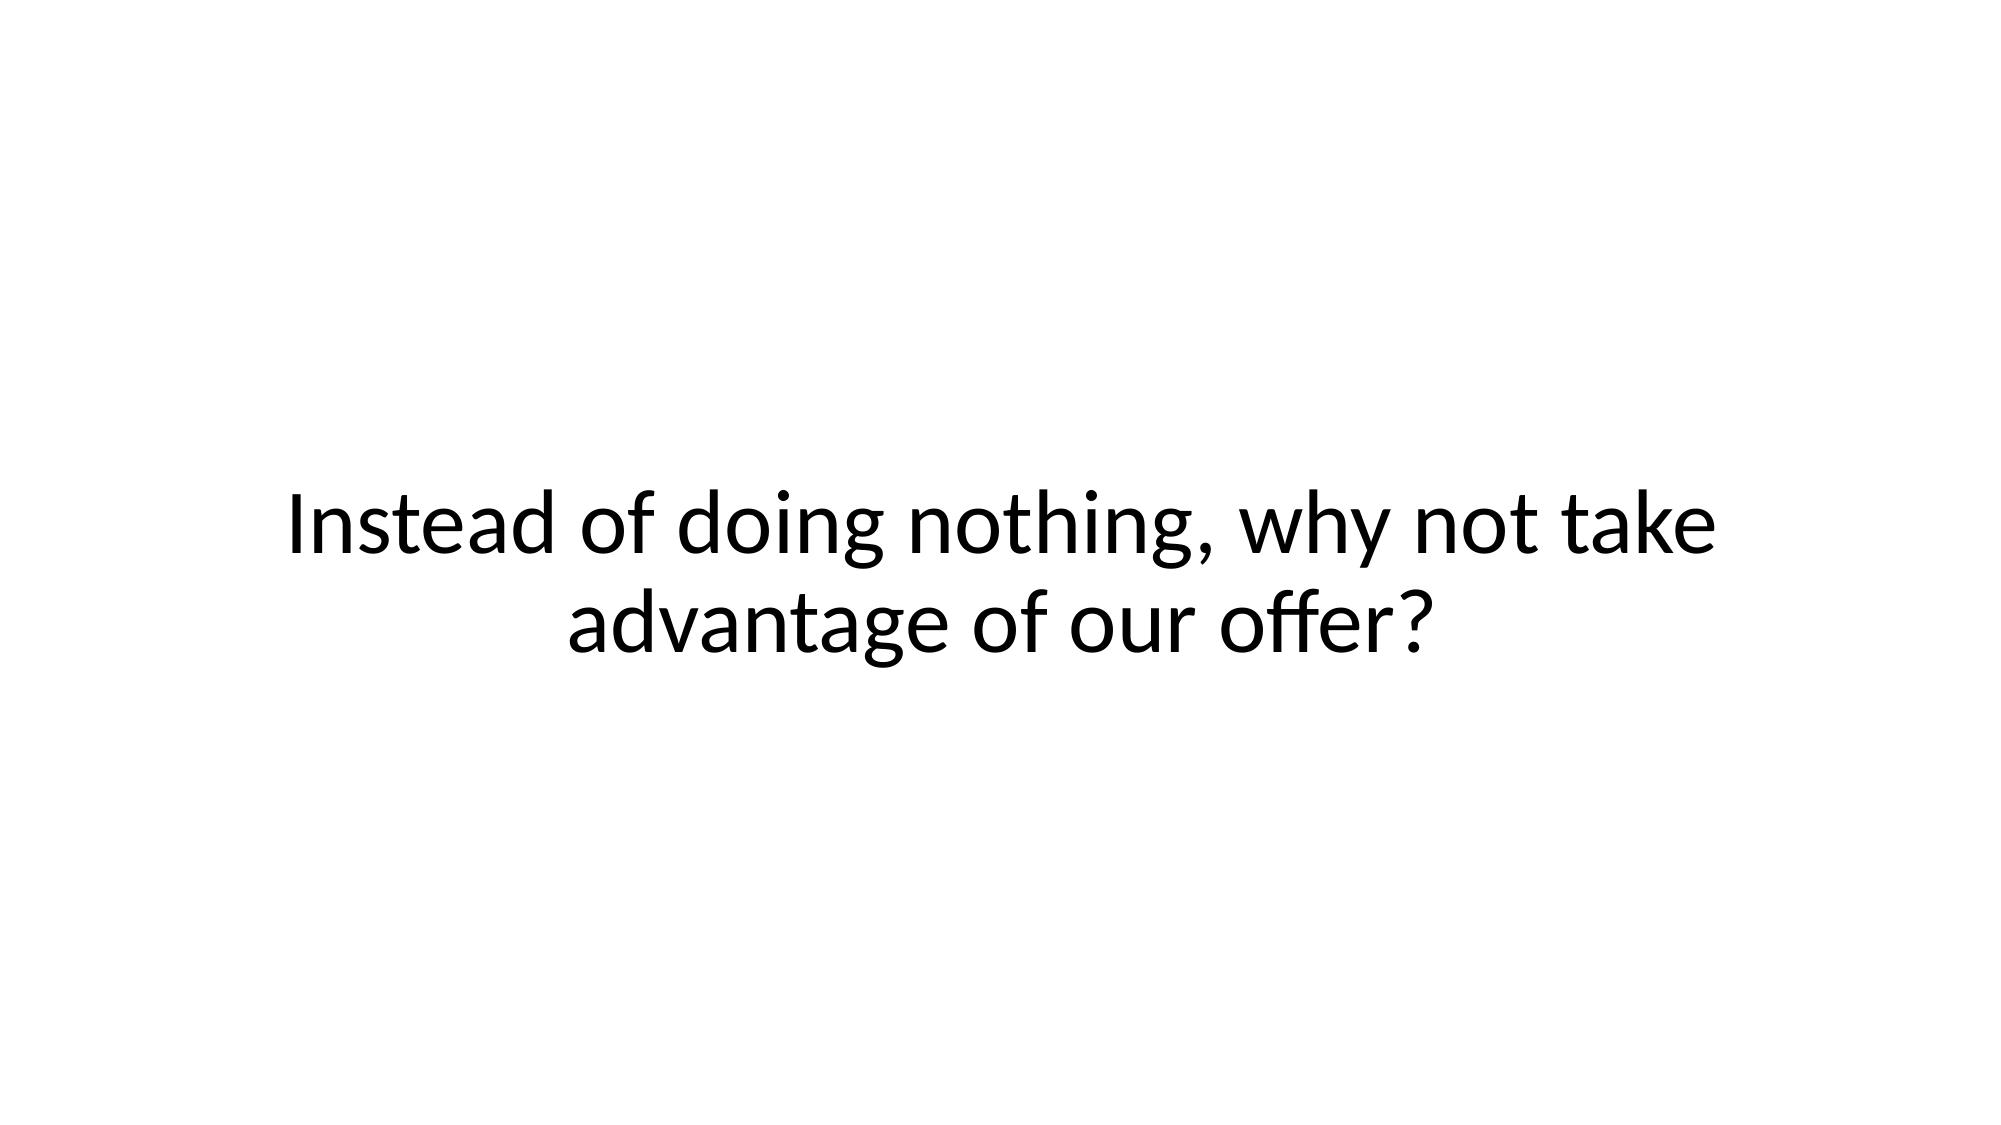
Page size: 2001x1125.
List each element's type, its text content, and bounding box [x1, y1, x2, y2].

list Instead of doing nothing, why not take advantage of our offer? [140, 466, 1866, 950]
